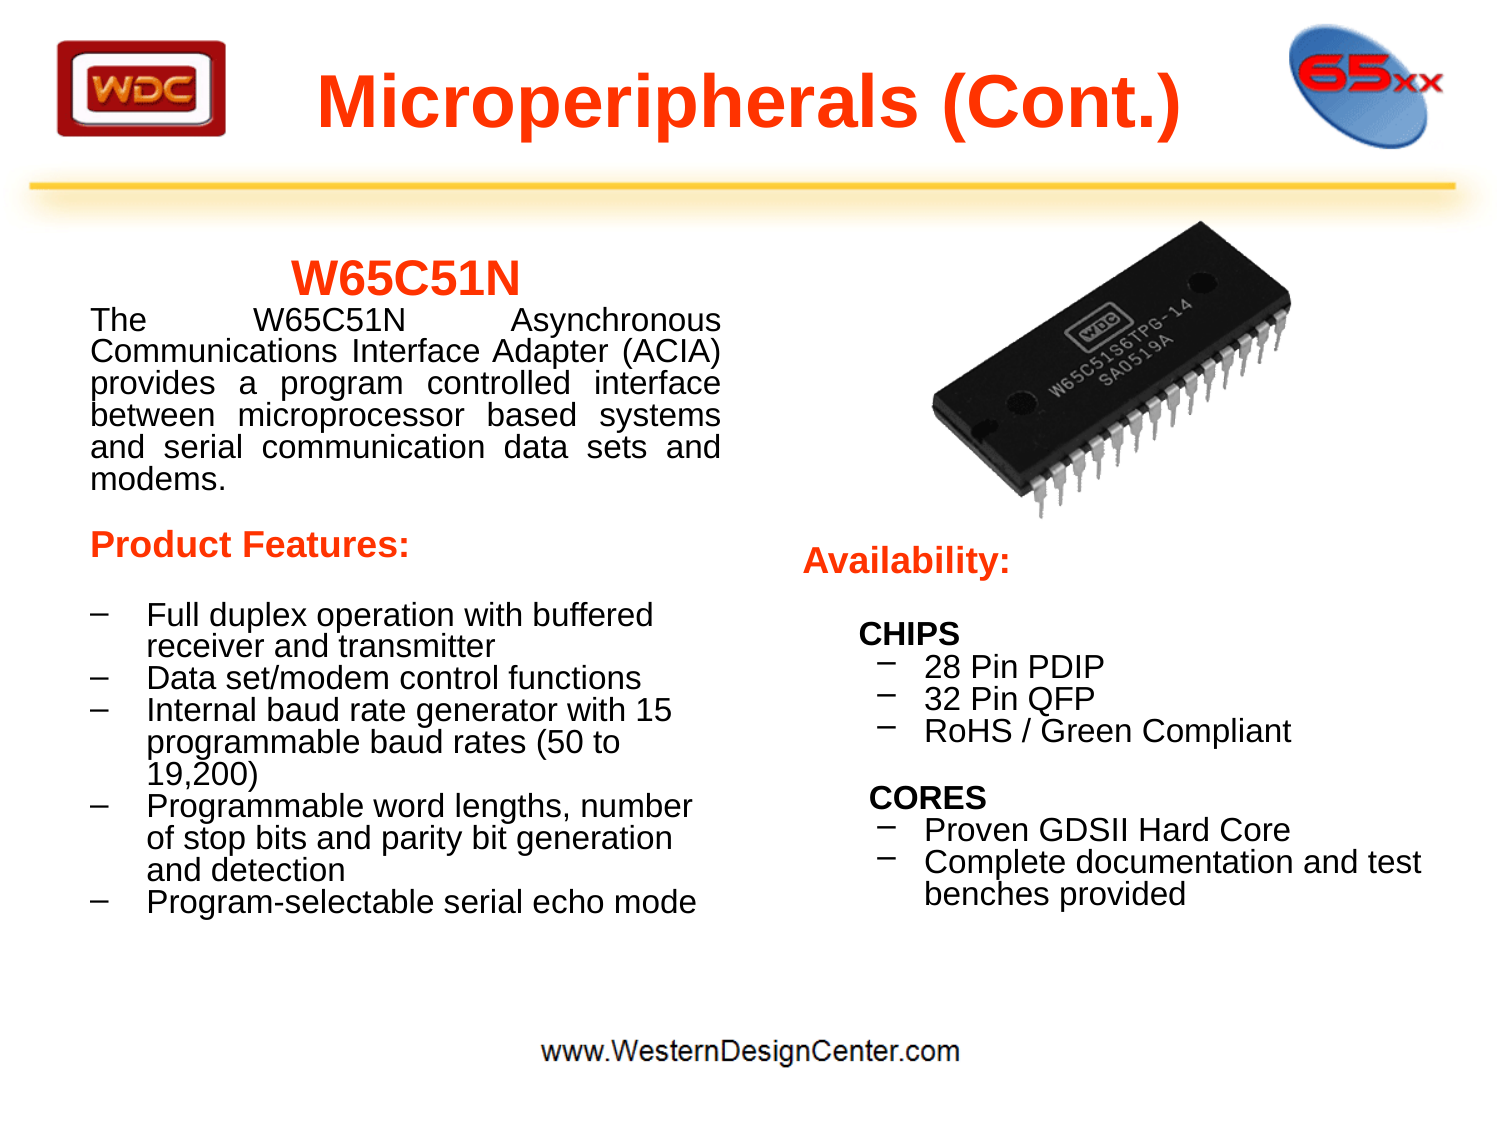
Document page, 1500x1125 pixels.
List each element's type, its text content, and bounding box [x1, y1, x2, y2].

list W65C51N The W65C51N Asynchronous Communications Interface Adapter (ACIA) provides a program controlled interface between microprocessor based systems and serial communication data sets and modems. Product Features: Full duplex operation with buffered receiver and transmitter Data set/modem control functions Internal baud rate generator with 15 programmable baud rates (50 to 19,200) Programmable word lengths, number of stop bits and parity bit generation and detection Program-selectable serial echo mode [75, 249, 738, 993]
picture [3, 0, 1497, 1125]
title Microperipherals (Cont.) [75, 45, 1425, 233]
text_box Availability: CHIPS 28 Pin PDIP 32 Pin QFP RoHS / Green Compliant CORES Proven GDSII Hard Core Complete documentation and test benches provided [787, 537, 1450, 950]
